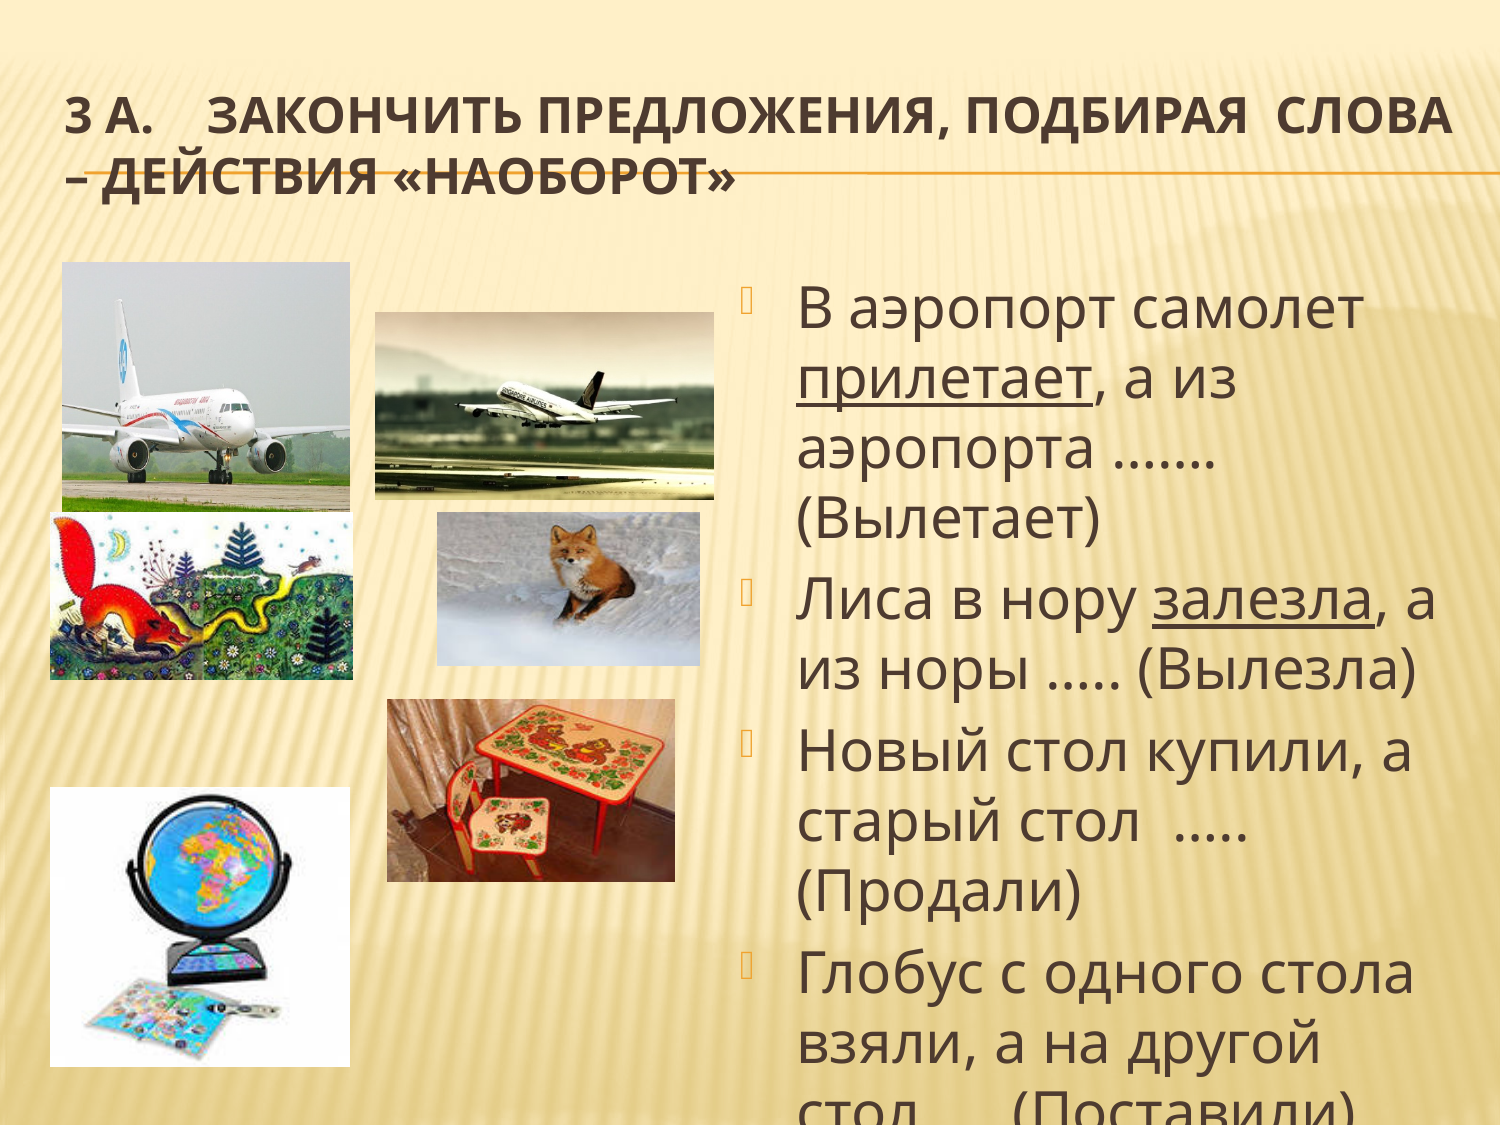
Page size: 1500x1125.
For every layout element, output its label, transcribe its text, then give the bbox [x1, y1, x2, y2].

picture [437, 512, 701, 667]
list В аэропорт самолет прилетает, а из аэропорта …….(Вылетает) Лиса в нору залезла, а из норы ….. (Вылезла) Новый стол купили, а старый стол ….. (Продали) Глобус с одного стола взяли, а на другой стол …..(Поставили) [725, 262, 1475, 1038]
title 3 а. Закончить предложения, подбирая слова – действия «наоборот» [49, 75, 1475, 213]
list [62, 262, 351, 512]
picture [49, 512, 353, 681]
picture [49, 787, 351, 1068]
picture [387, 699, 676, 882]
picture [374, 312, 714, 501]
